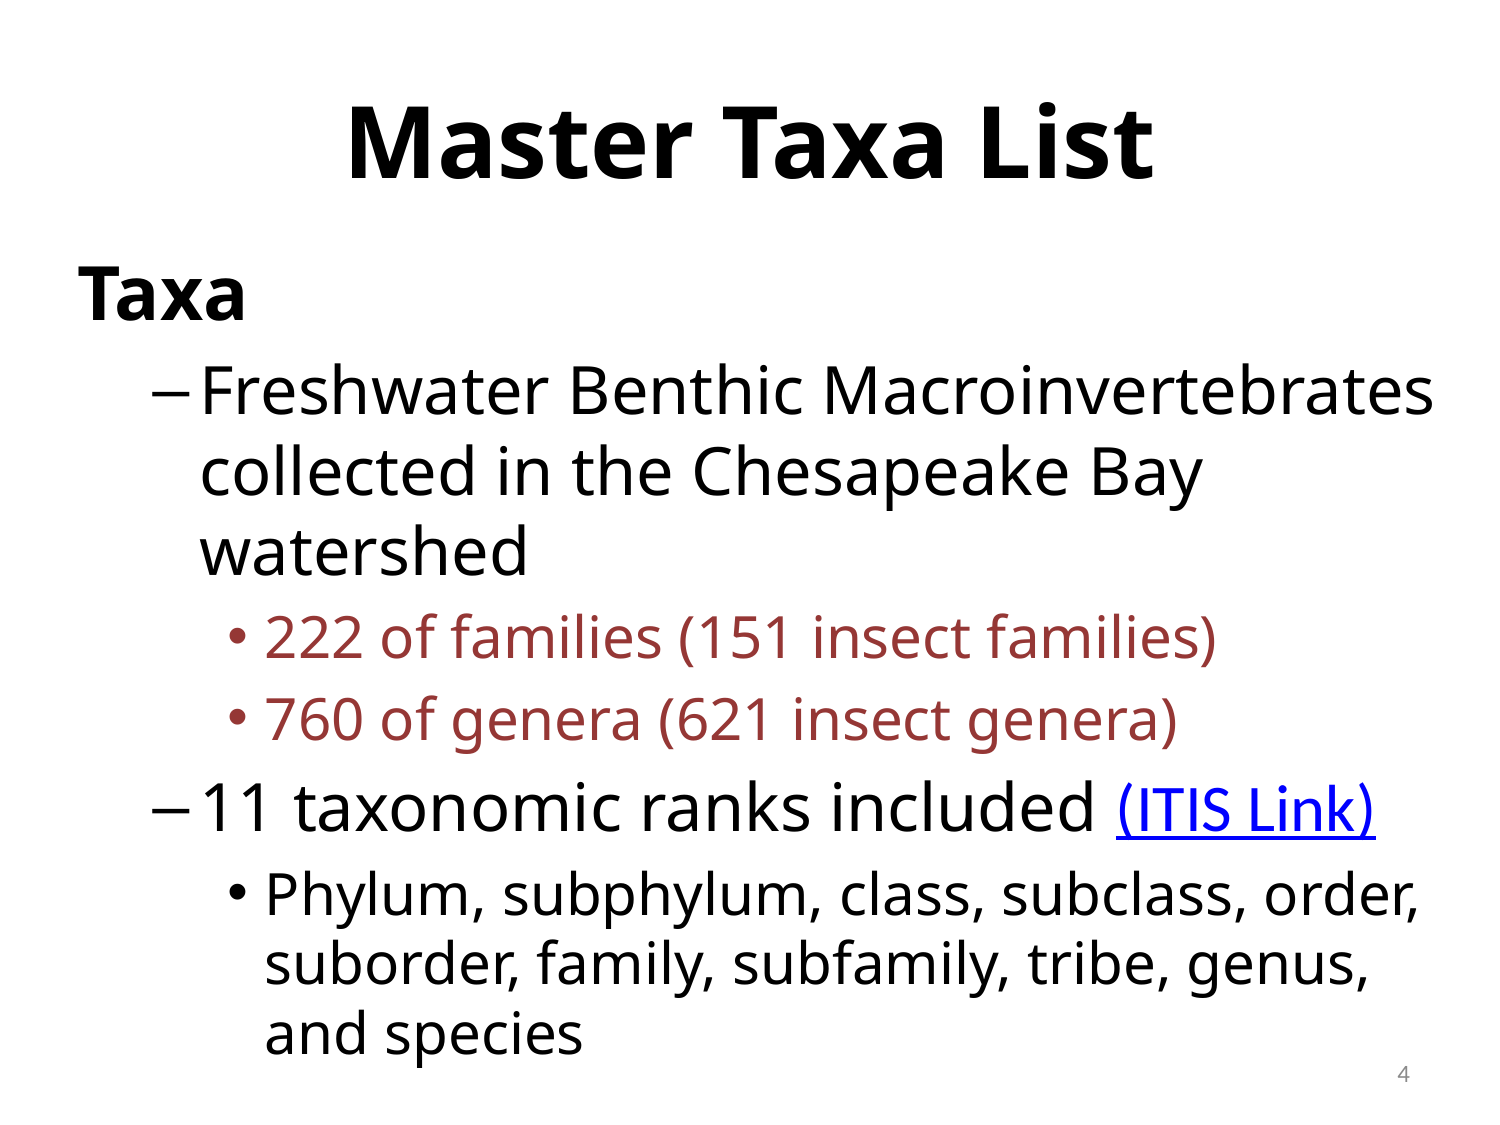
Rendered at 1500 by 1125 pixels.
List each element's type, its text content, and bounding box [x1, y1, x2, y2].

slide_number 4 [1074, 1042, 1425, 1103]
title Master Taxa List [75, 45, 1425, 233]
list Taxa Freshwater Benthic Macroinvertebrates collected in the Chesapeake Bay watershed 222 of families (151 insect families) 760 of genera (621 insect genera) 11 taxonomic ranks included (ITIS Link) Phylum, subphylum, class, subclass, order, suborder, family, subfamily, tribe, genus, and species [62, 237, 1463, 1100]
